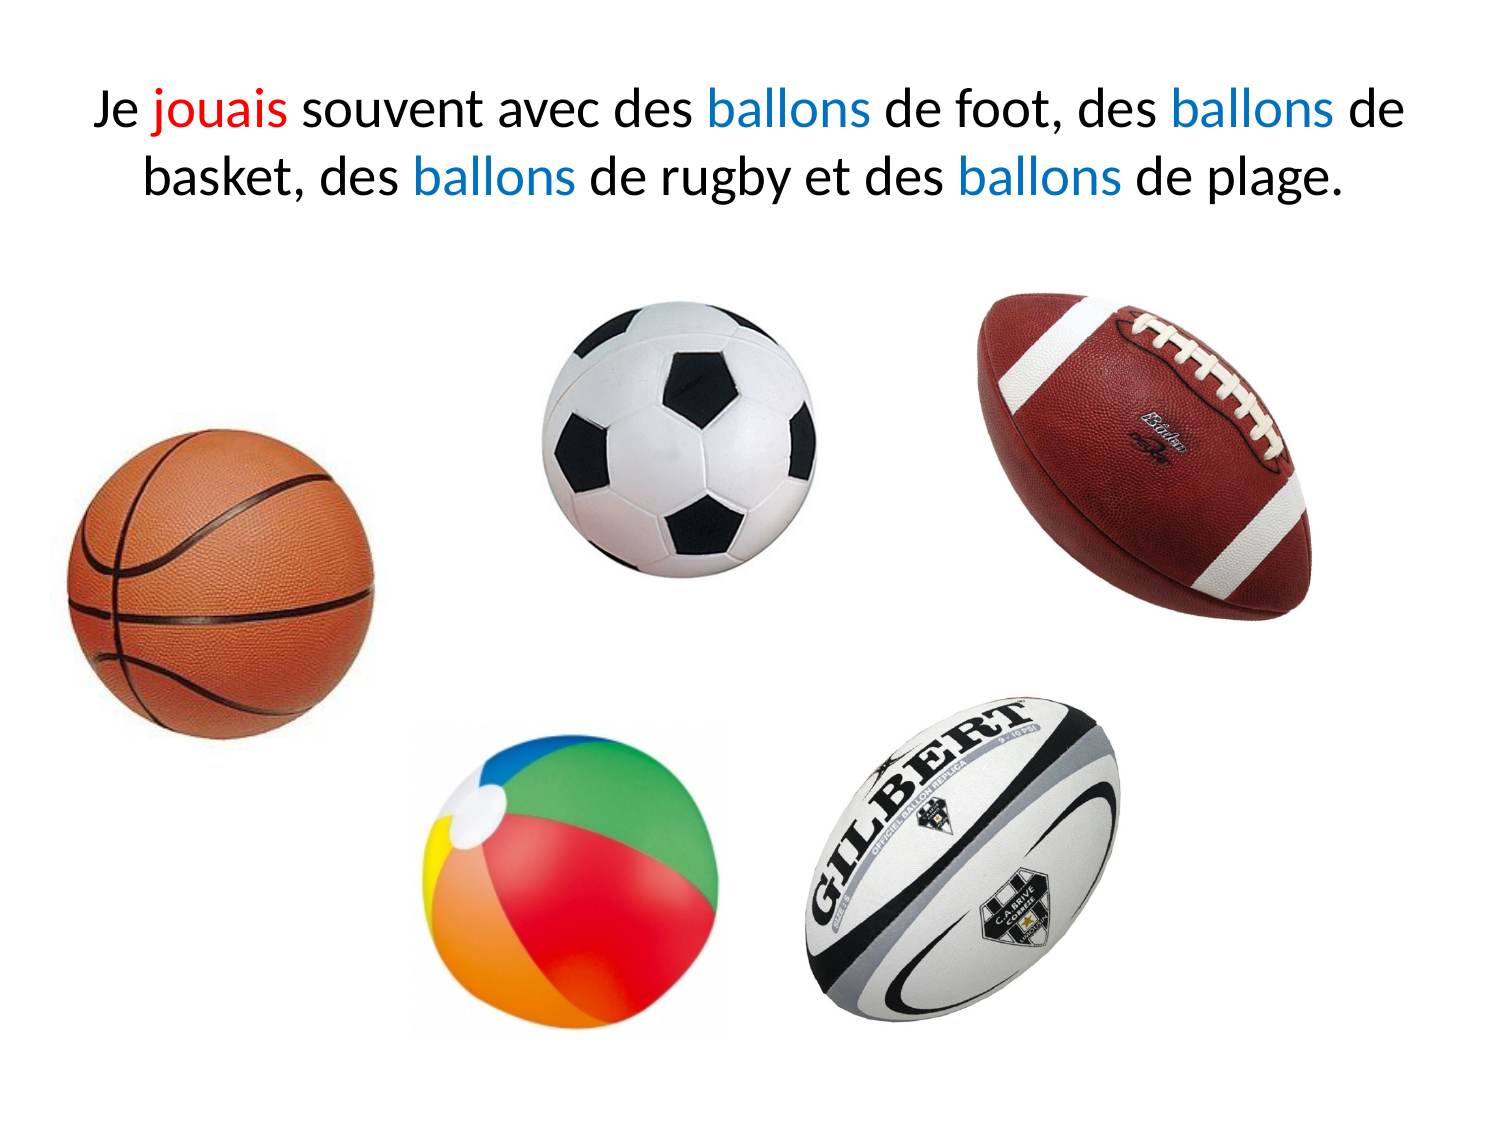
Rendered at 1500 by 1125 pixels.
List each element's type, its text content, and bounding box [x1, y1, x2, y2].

title Je jouais souvent avec des ballons de foot, des ballons de basket, des ballons de rugby et des ballons de plage. [75, 45, 1425, 233]
picture [974, 287, 1313, 626]
picture [412, 724, 729, 1041]
picture [799, 687, 1126, 1028]
picture [49, 412, 394, 757]
picture [524, 287, 832, 594]
